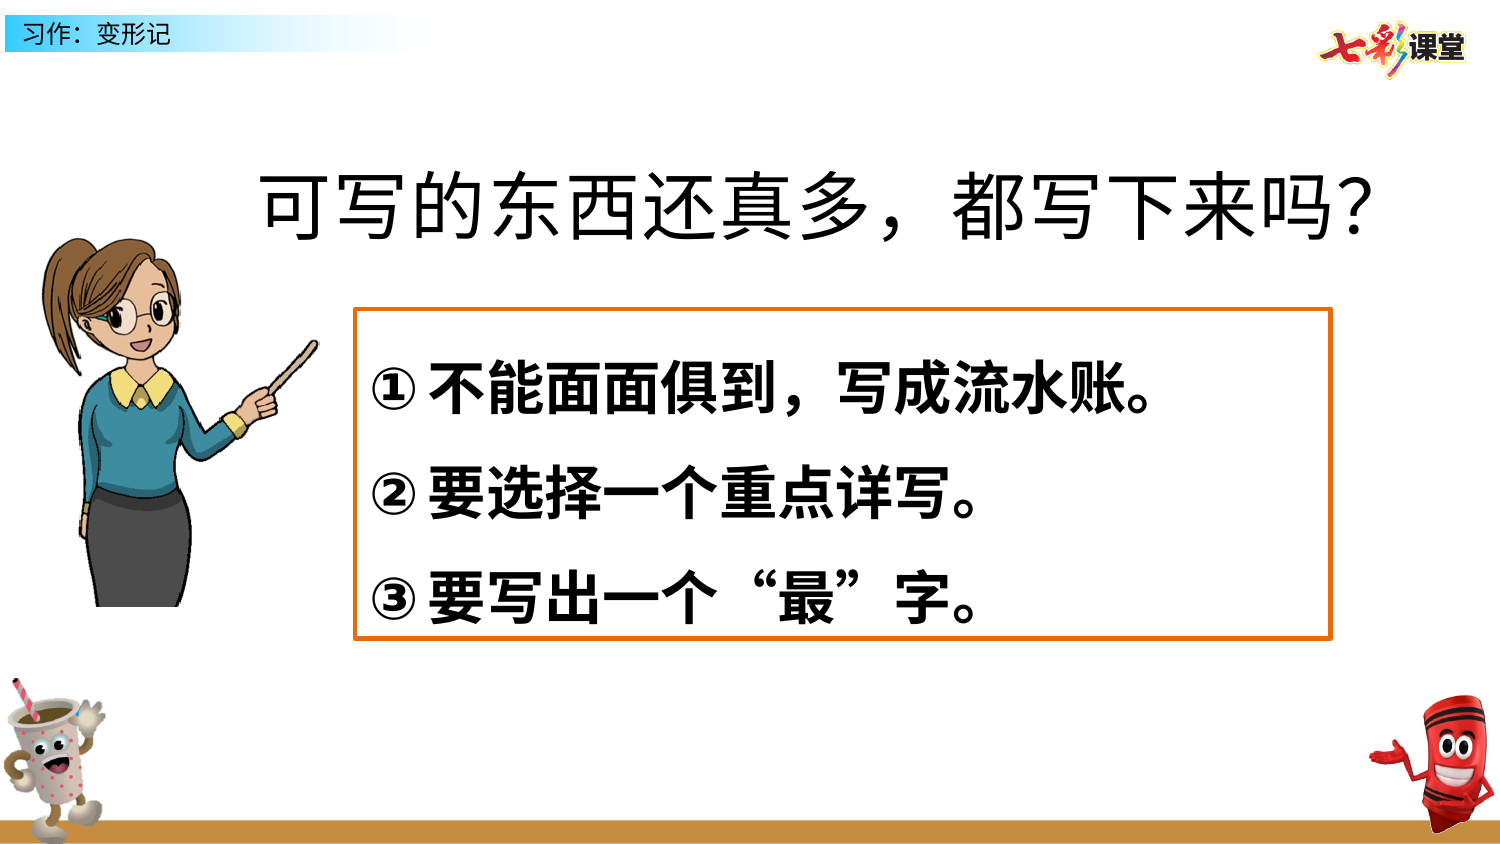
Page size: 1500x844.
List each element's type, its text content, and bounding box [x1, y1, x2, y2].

picture [0, 678, 143, 844]
text_box 不能面面俱到，写成流水账。 要选择一个重点详写。 要写出一个“最”字。 [354, 308, 1331, 639]
picture [41, 237, 320, 607]
text_box 可写的东西还真多，都写下来吗？ [283, 193, 1314, 220]
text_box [279, 188, 1318, 225]
picture [1364, 678, 1500, 844]
picture [1316, 20, 1468, 80]
